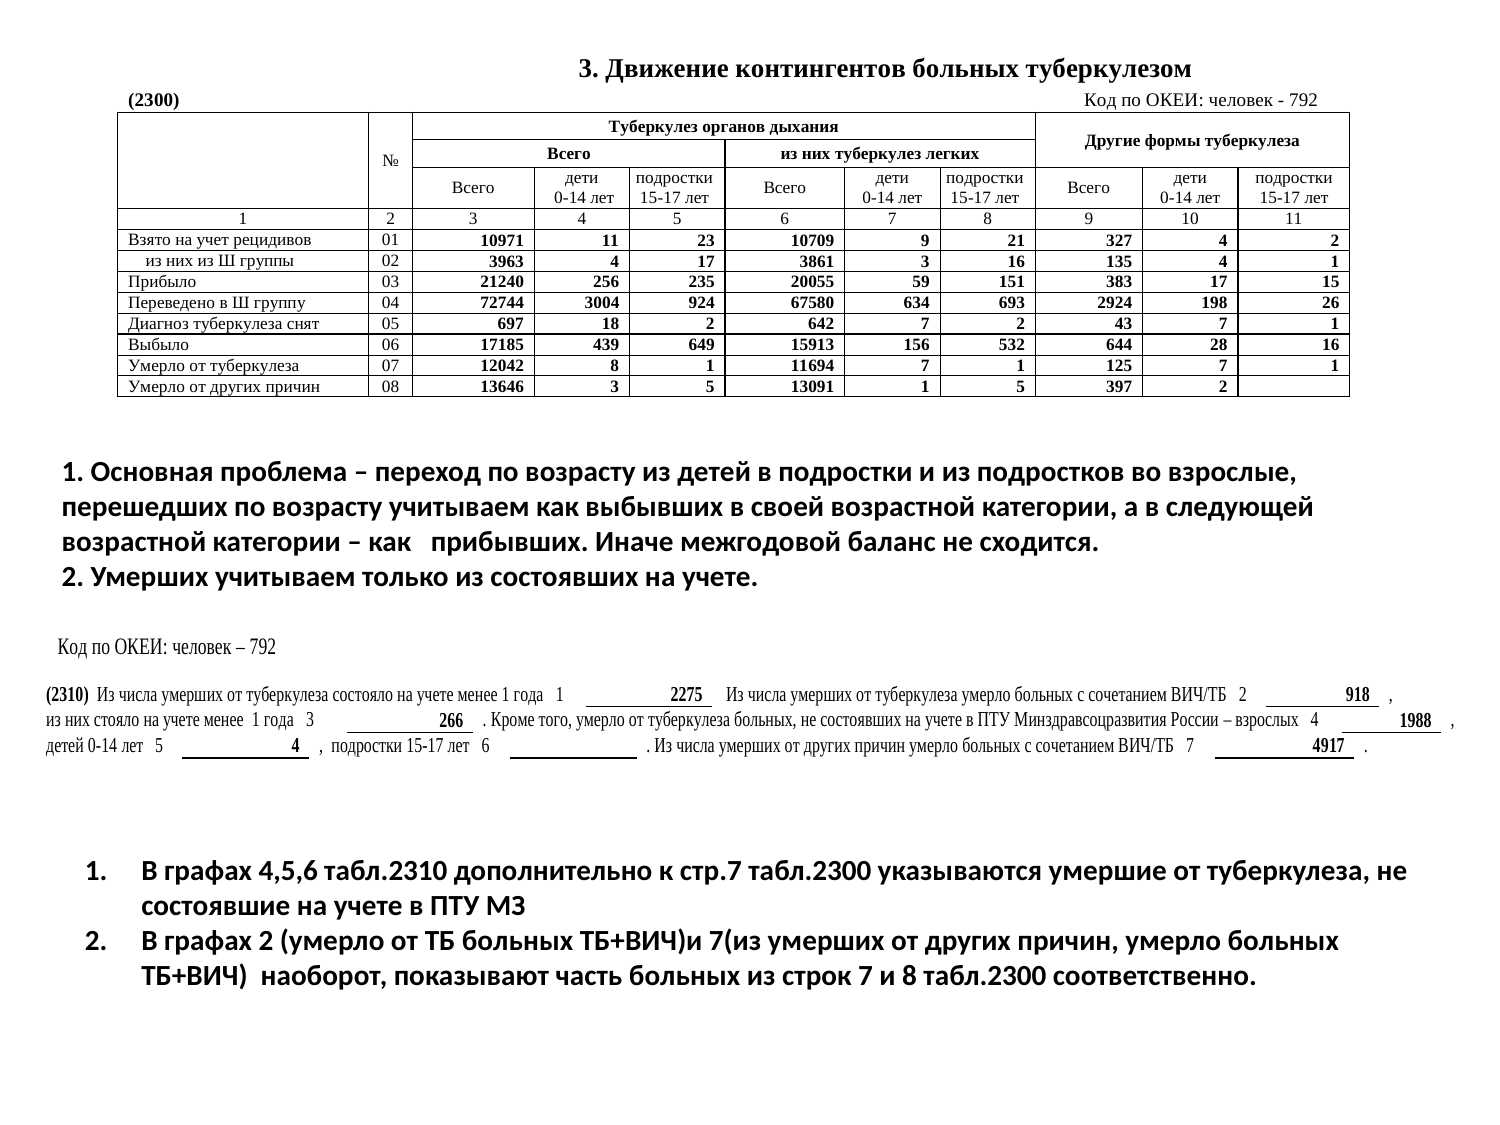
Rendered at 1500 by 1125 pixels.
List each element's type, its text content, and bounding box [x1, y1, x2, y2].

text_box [116, 46, 1500, 423]
text_box 1. Основная проблема – переход по возрасту из детей в подростки и из подростков во взрослые, перешедших по возрасту учитываем как выбывших в своей возрастной категории, а в следующей возрастной категории – как прибывших. Иначе межгодовой баланс не сходится. 2. Умерших учитываем только из состоявших на учете. [46, 445, 1430, 600]
text_box В графах 4,5,6 табл.2310 дополнительно к стр.7 табл.2300 указываются умершие от туберкулеза, не состоявшие на учете в ПТУ МЗ В графах 2 (умерло от ТБ больных ТБ+ВИЧ)и 7(из умерших от других причин, умерло больных ТБ+ВИЧ) наоборот, показывают часть больных из строк 7 и 8 табл.2300 соответственно. [70, 843, 1454, 999]
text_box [46, 632, 1476, 788]
